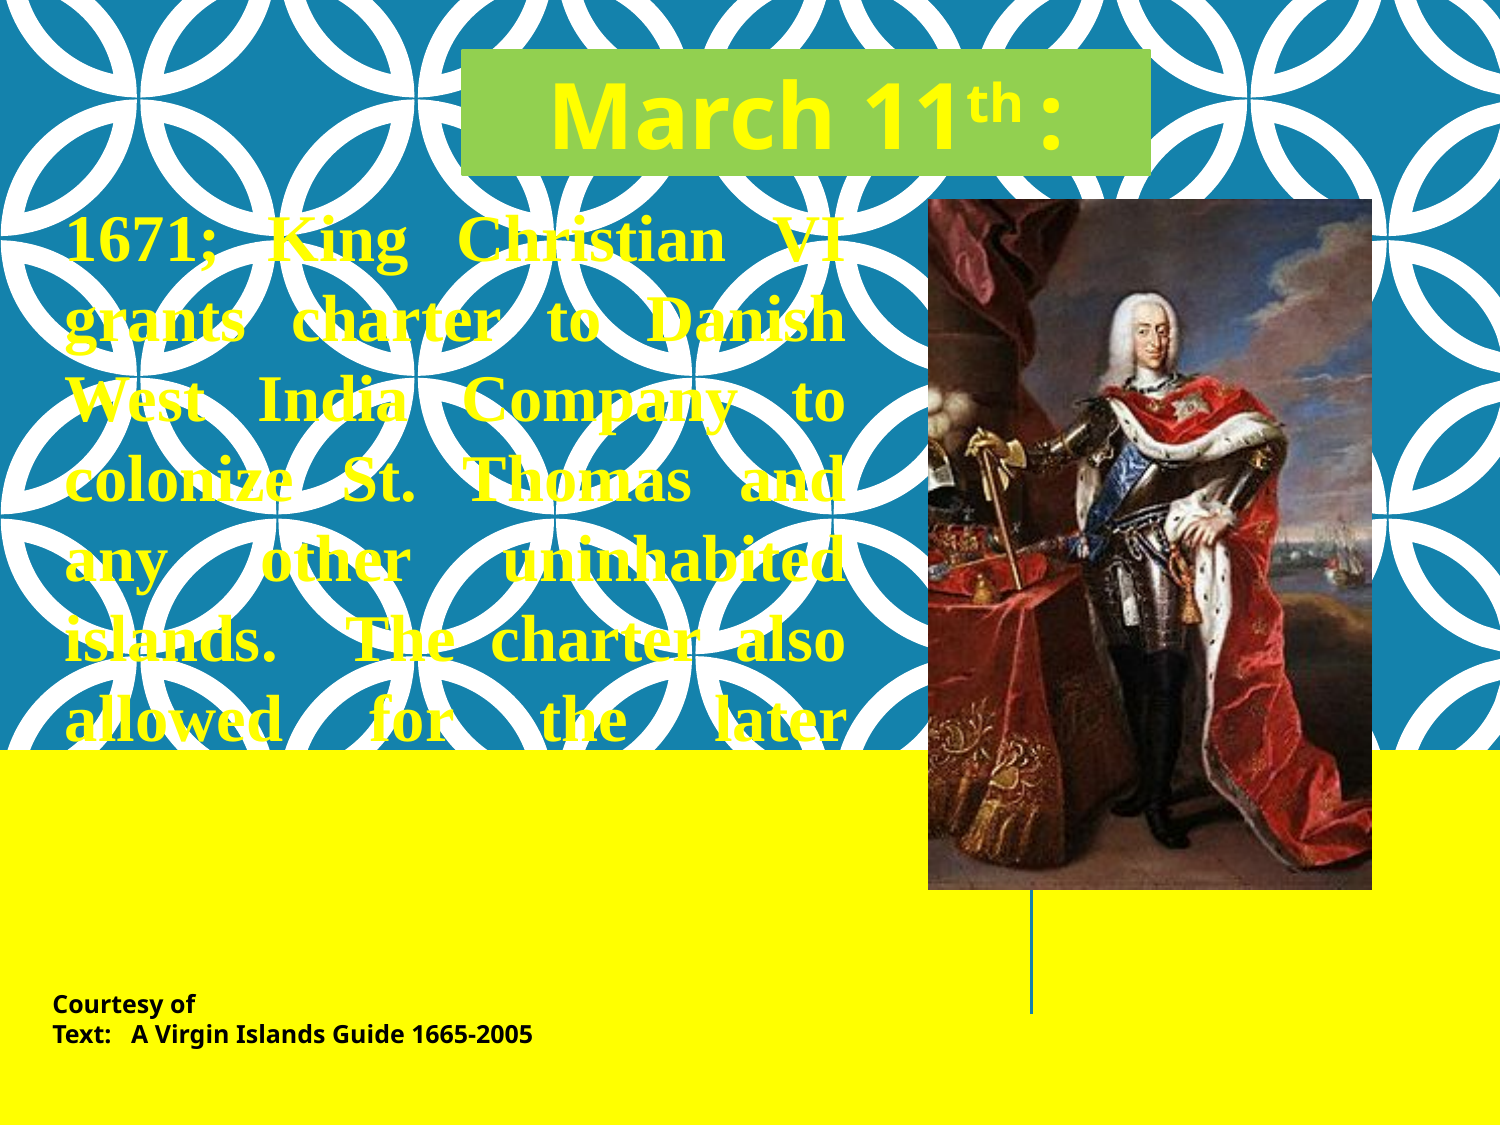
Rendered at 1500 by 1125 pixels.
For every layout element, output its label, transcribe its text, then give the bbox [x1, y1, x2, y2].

text_box Courtesy of Text: A Virgin Islands Guide 1665-2005 [37, 981, 1463, 1057]
text_box 1671; King Christian VI grants charter to Danish West India Company to colonize St. Thomas and any other uninhabited islands. The charter also allowed for the later colonization of St. John. [49, 187, 863, 842]
text_box March 11th : [461, 49, 1151, 176]
picture [928, 199, 1372, 890]
